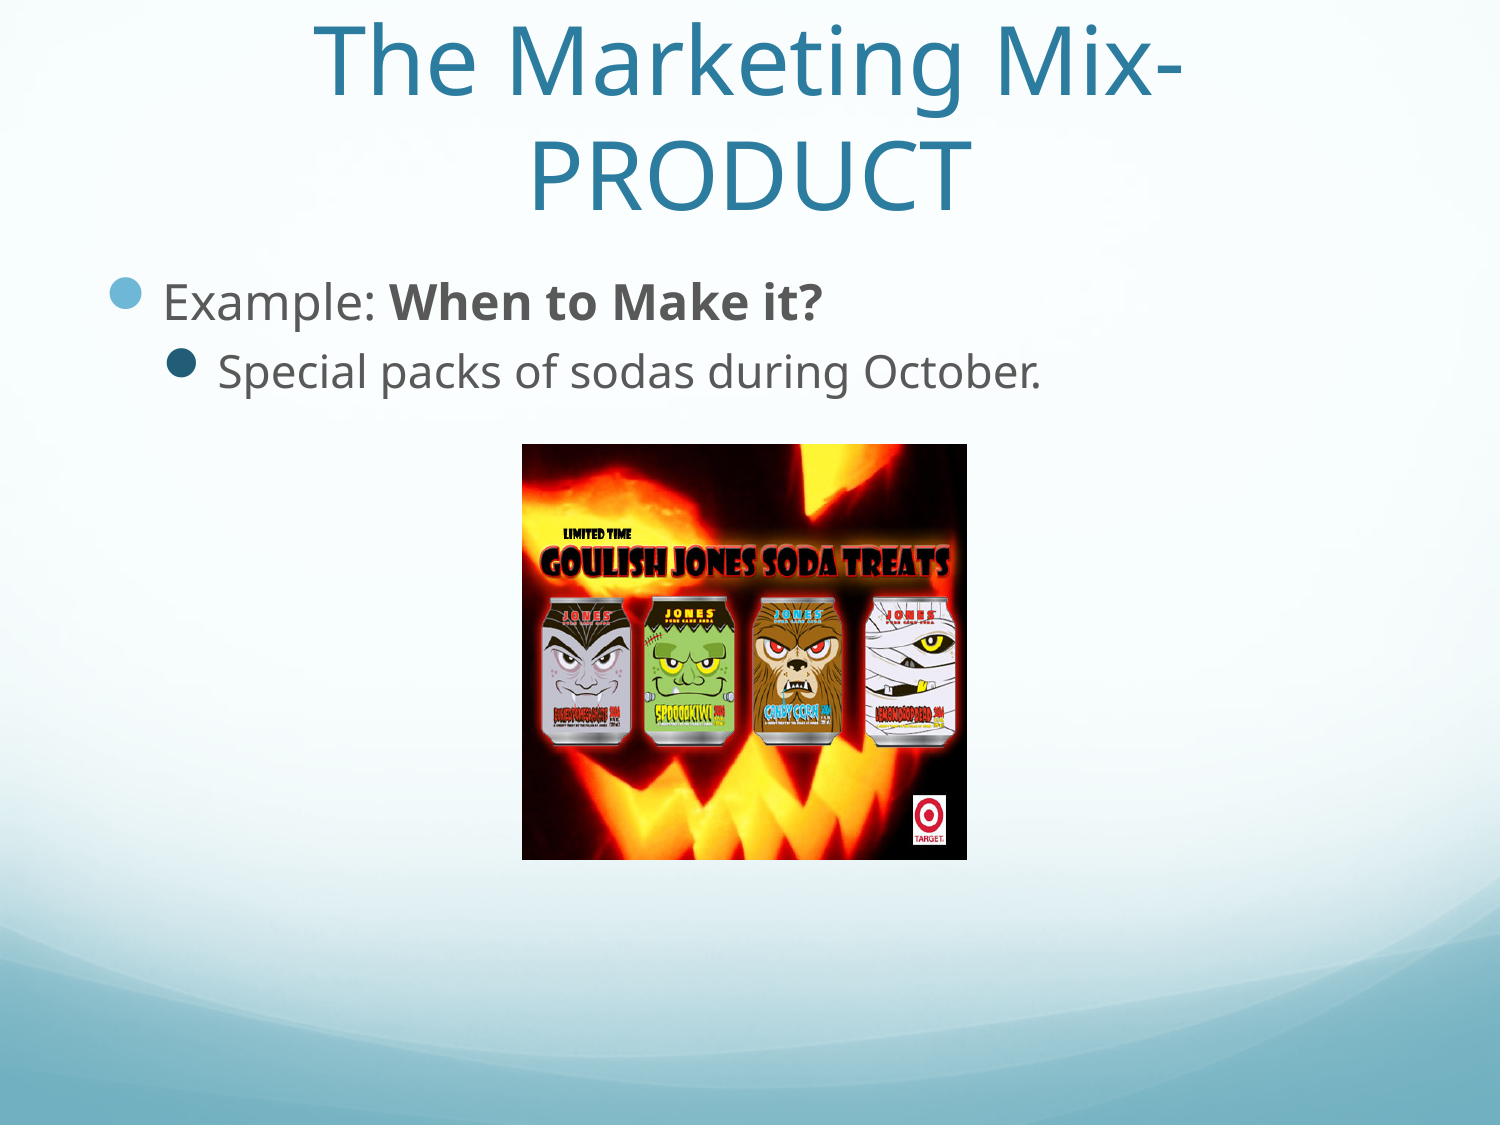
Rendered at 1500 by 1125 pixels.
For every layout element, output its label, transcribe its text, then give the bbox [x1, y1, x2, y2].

title The Marketing Mix- PRODUCT [90, 17, 1410, 237]
picture [522, 444, 968, 861]
list Example: When to Make it? Special packs of sodas during October. [90, 262, 1410, 975]
